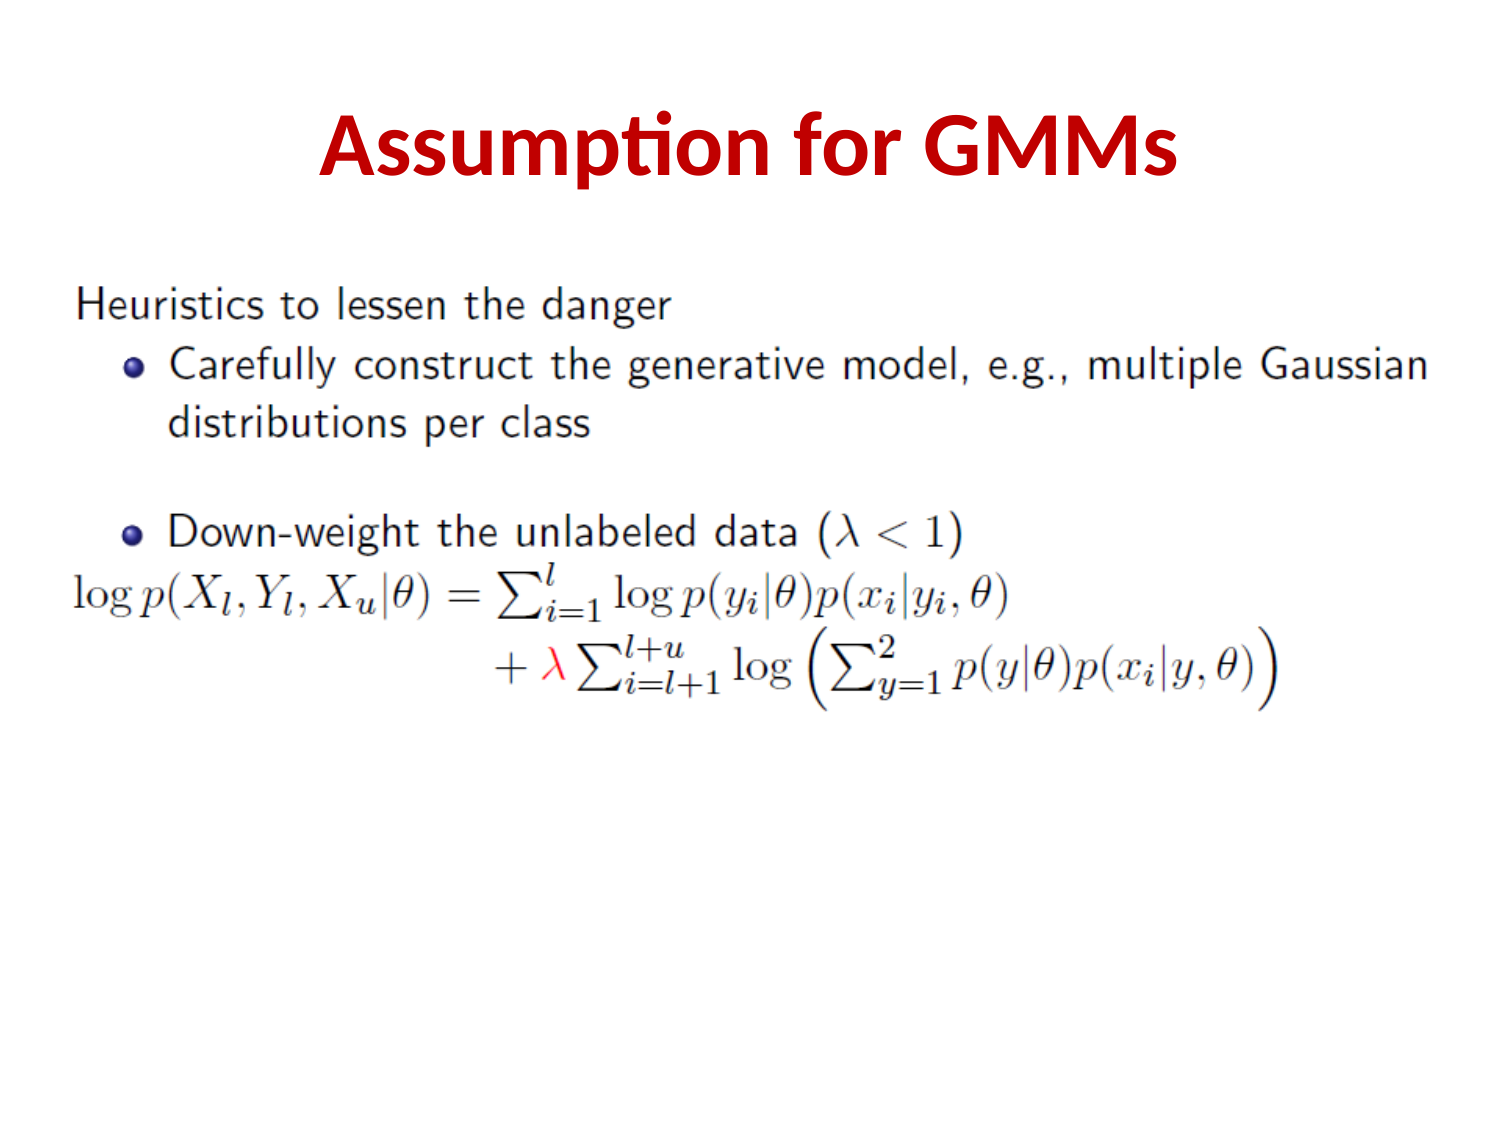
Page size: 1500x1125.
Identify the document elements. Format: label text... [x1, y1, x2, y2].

picture [51, 502, 1290, 713]
picture [62, 274, 1438, 455]
title Assumption for GMMs [75, 45, 1425, 233]
